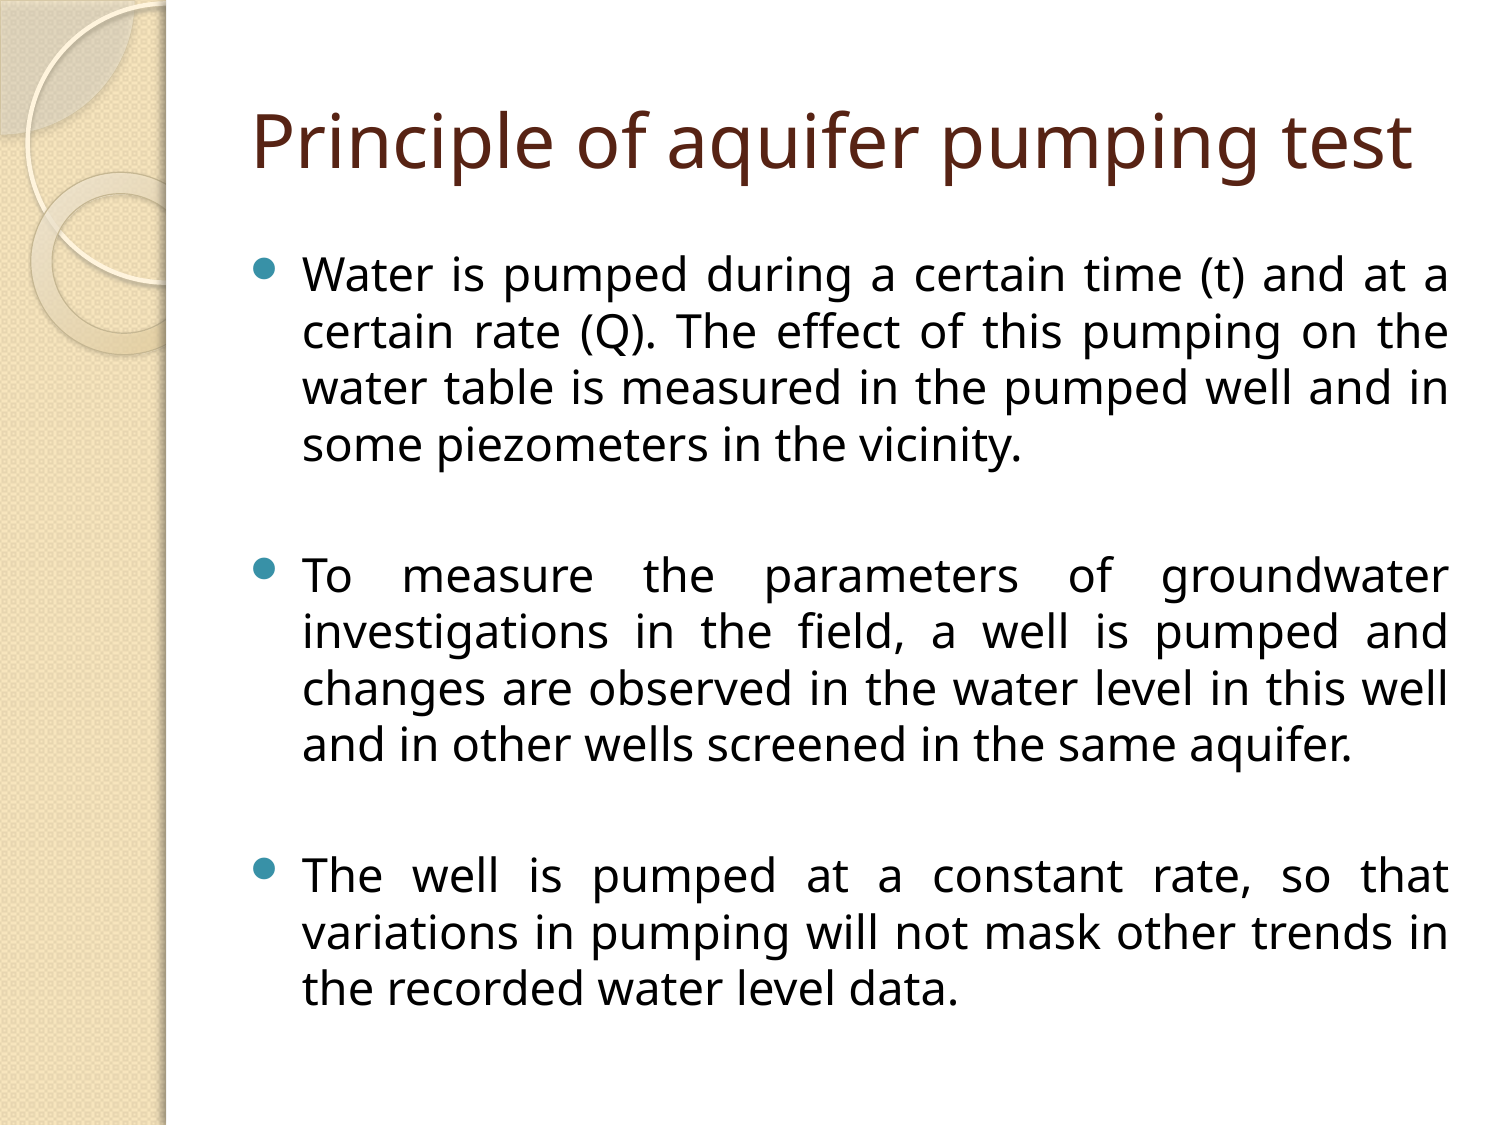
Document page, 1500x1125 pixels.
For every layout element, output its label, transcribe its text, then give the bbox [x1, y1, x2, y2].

list Water is pumped during a certain time (t) and at a certain rate (Q). The effect of this pumping on the water table is measured in the pumped well and in some piezometers in the vicinity. To measure the parameters of groundwater investigations in the field, a well is pumped and changes are observed in the water level in this well and in other wells screened in the same aquifer. The well is pumped at a constant rate, so that variations in pumping will not mask other trends in the recorded water level data. [235, 237, 1466, 1025]
title Principle of aquifer pumping test [235, 45, 1466, 233]
